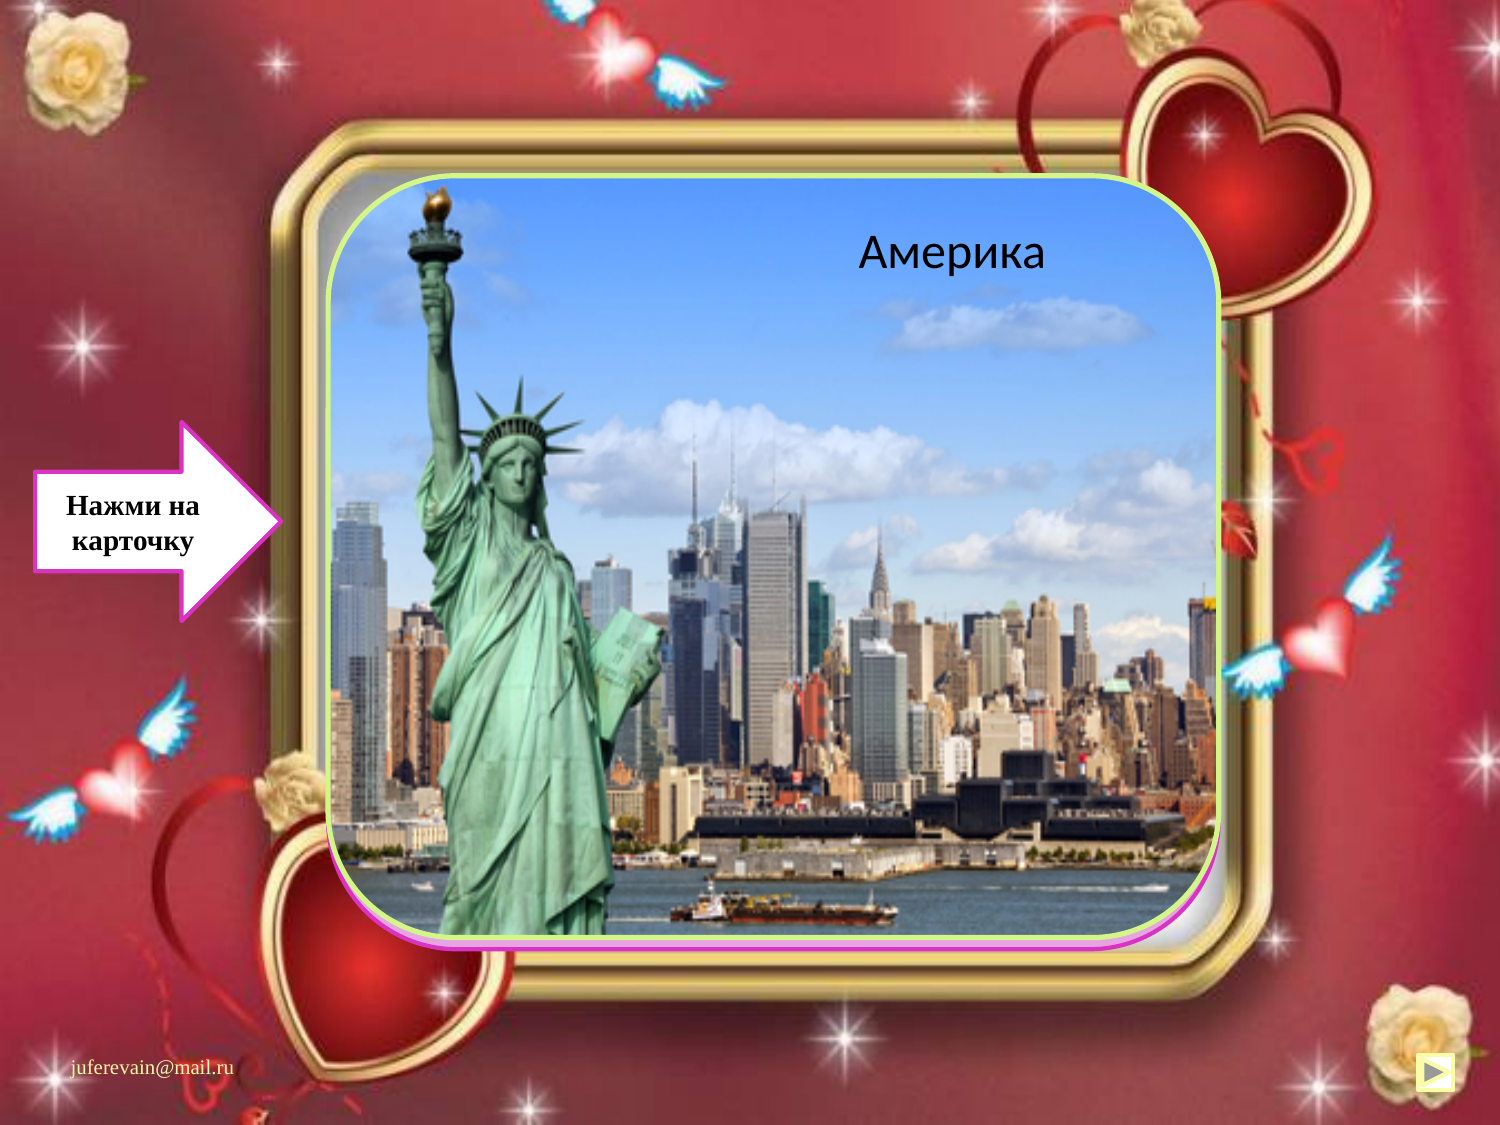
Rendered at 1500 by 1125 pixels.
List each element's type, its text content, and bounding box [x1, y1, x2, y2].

text_box В начале XIX века у американцев появился обычай — в День святого Валентина дарить возлюбленным фигурки из марципана. А марципаны в те времена считались большой роскошью! И еще у американских детей в этот день принято дарить подарки больным и одиноким людям. [403, 940, 1144, 952]
text_box Нажми на карточку [33, 419, 284, 624]
picture [0, 0, 1500, 1125]
text_box Америка [843, 210, 1149, 286]
text_box [314, 174, 1221, 940]
text_box [1416, 1053, 1455, 1092]
